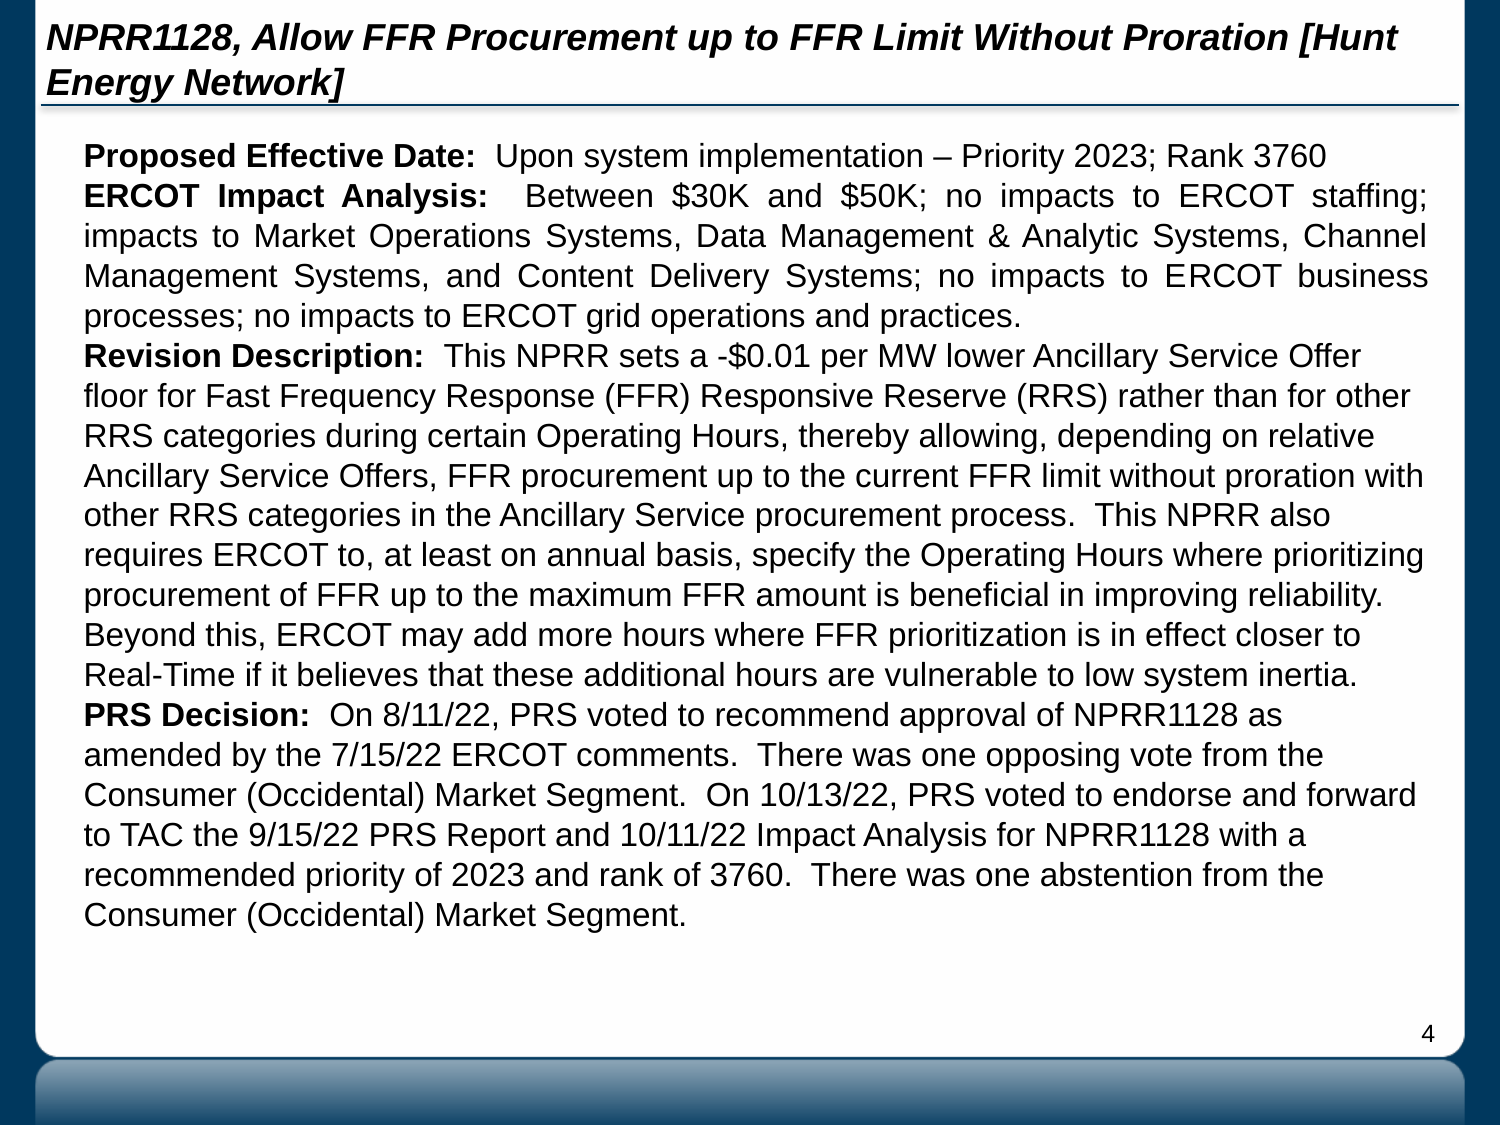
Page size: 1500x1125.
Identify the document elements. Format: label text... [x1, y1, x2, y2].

title NPRR1128, Allow FFR Procurement up to FFR Limit Without Proration [Hunt Energy Network] [31, 20, 1464, 97]
text_box Proposed Effective Date: Upon system implementation – Priority 2023; Rank 3760 ERCOT Impact Analysis: Between $30K and $50K; no impacts to ERCOT staffing; impacts to Market Operations Systems, Data Management & Analytic Systems, Channel Management Systems, and Content Delivery Systems; no impacts to ERCOT business processes; no impacts to ERCOT grid operations and practices. Revision Description: This NPRR sets a -$0.01 per MW lower Ancillary Service Offer floor for Fast Frequency Response (FFR) Responsive Reserve (RRS) rather than for other RRS categories during certain Operating Hours, thereby allowing, depending on relative Ancillary Service Offers, FFR procurement up to the current FFR limit without proration with other RRS categories in the Ancillary Service procurement process. This NPRR also requires ERCOT to, at least on annual basis, specify the Operating Hours where prioritizing procurement of FFR up to the maximum FFR amount is beneficial in improving reliability. Beyond this, ERCOT may add more hours where FFR prioritization is in effect closer to Real-Time if it believes that these additional hours are vulnerable to low system inertia. PRS Decision: On 8/11/22, PRS voted to recommend approval of NPRR1128 as amended by the 7/15/22 ERCOT comments. There was one opposing vote from the Consumer (Occidental) Market Segment. On 10/13/22, PRS voted to endorse and forward to TAC the 9/15/22 PRS Report and 10/11/22 Impact Analysis for NPRR1128 with a recommended priority of 2023 and rank of 3760. There was one abstention from the Consumer (Occidental) Market Segment. [31, 126, 1444, 941]
picture [35, 0, 1465, 1125]
